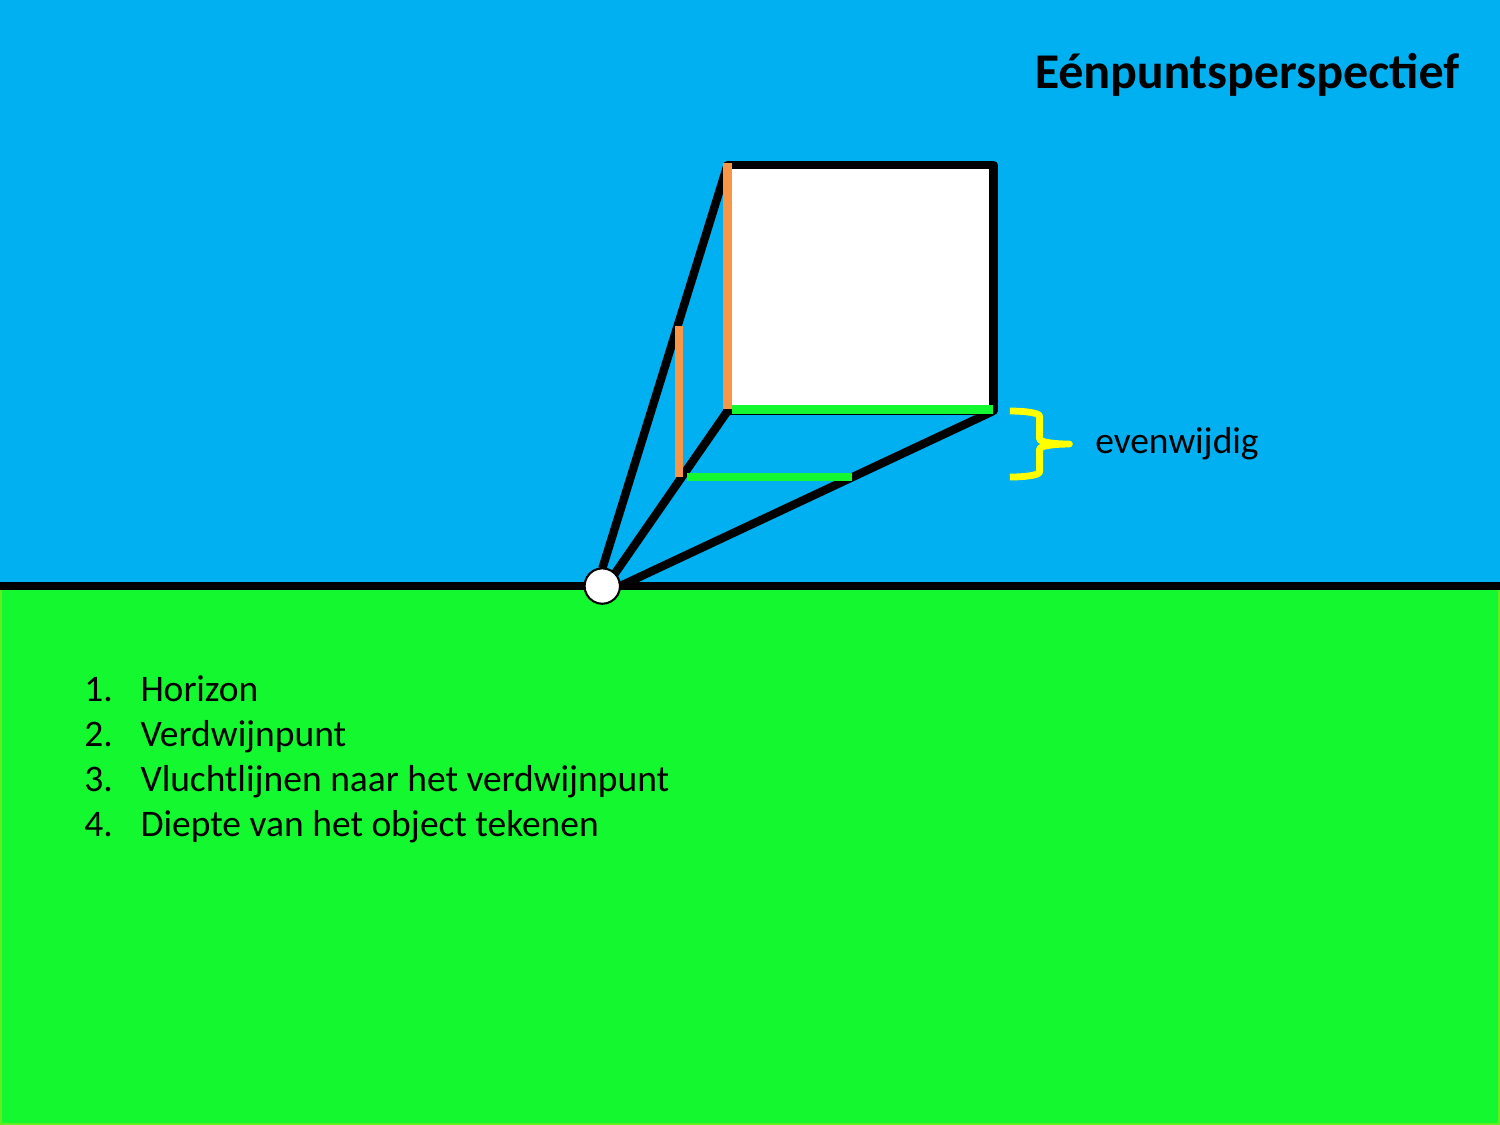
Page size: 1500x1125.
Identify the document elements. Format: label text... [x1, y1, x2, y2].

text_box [619, 410, 994, 587]
text_box [0, 592, 1500, 1125]
text_box evenwijdig [1080, 408, 1437, 469]
picture [1010, 408, 1072, 480]
text_box Horizon Verdwijnpunt Vluchtlijnen naar het verdwijnpunt Diepte van het object tekenen [69, 656, 1046, 942]
text_box Eénpuntsperspectief [664, 30, 1475, 106]
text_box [602, 164, 727, 569]
text_box [1009, 410, 1071, 478]
text_box [732, 163, 995, 409]
text_box [584, 595, 620, 606]
text_box [582, 566, 613, 585]
